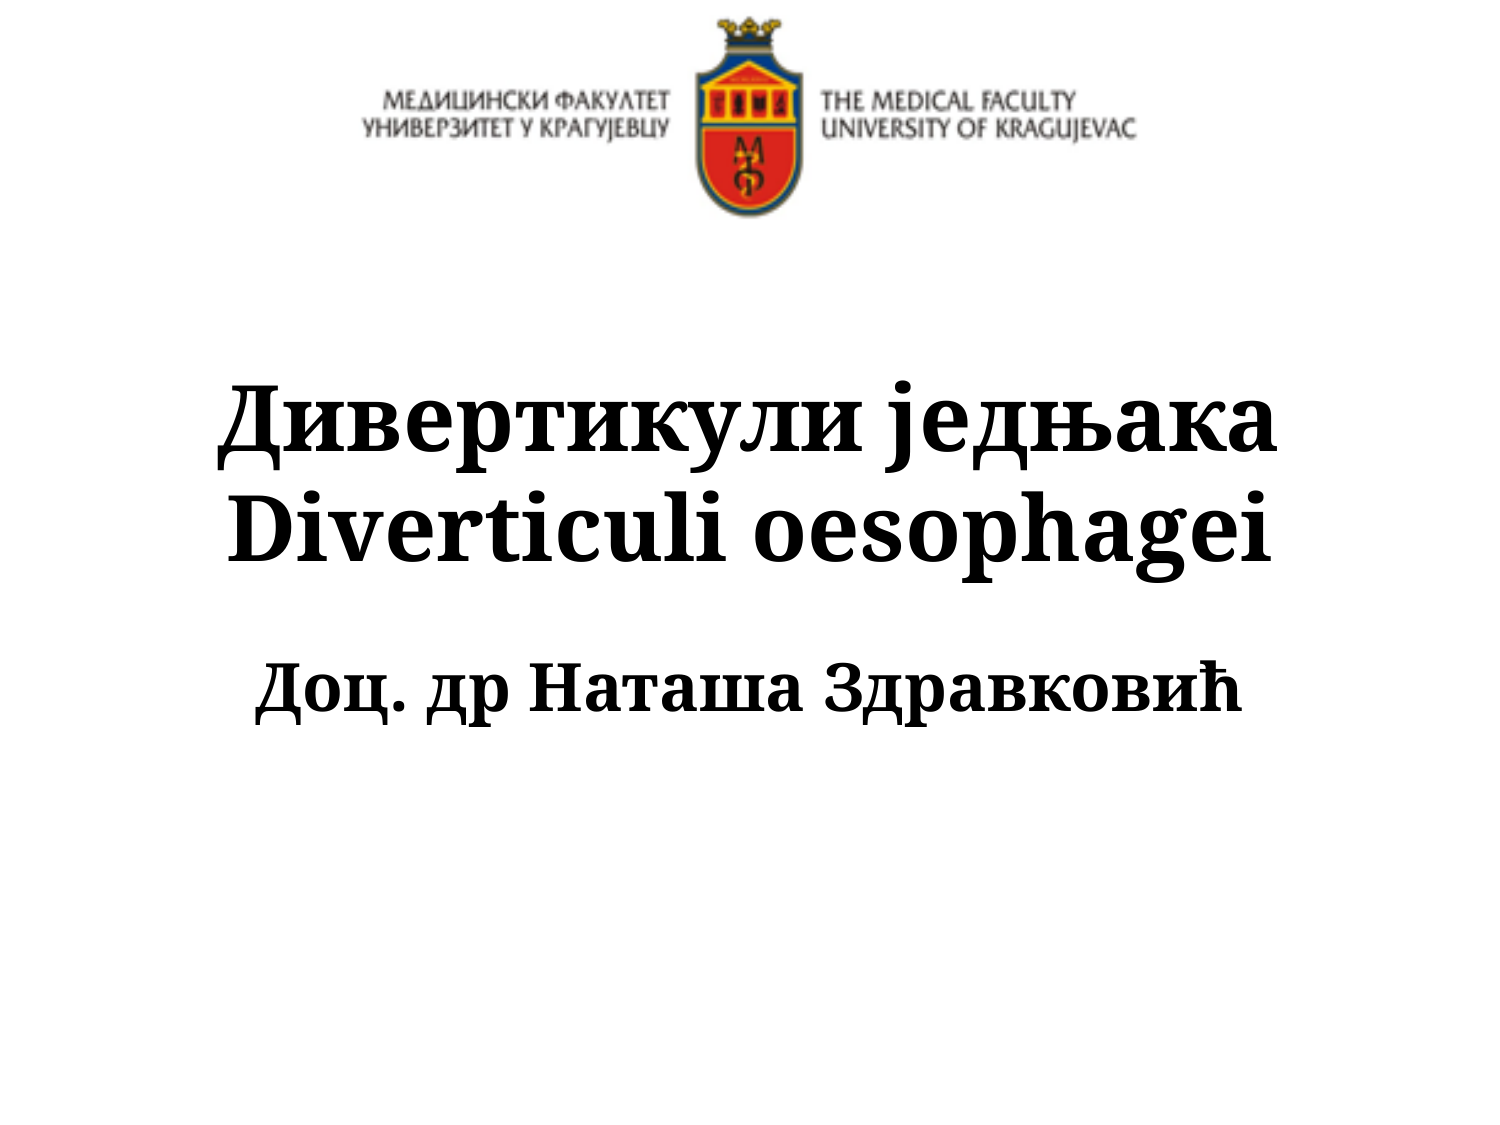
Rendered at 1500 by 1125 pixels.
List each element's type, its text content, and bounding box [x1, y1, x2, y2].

subtitle Доц. др Наташа Здравковић [225, 637, 1275, 925]
title Дивертикули једњака Diverticuli oesophagei [112, 349, 1388, 591]
picture [210, 12, 1351, 251]
